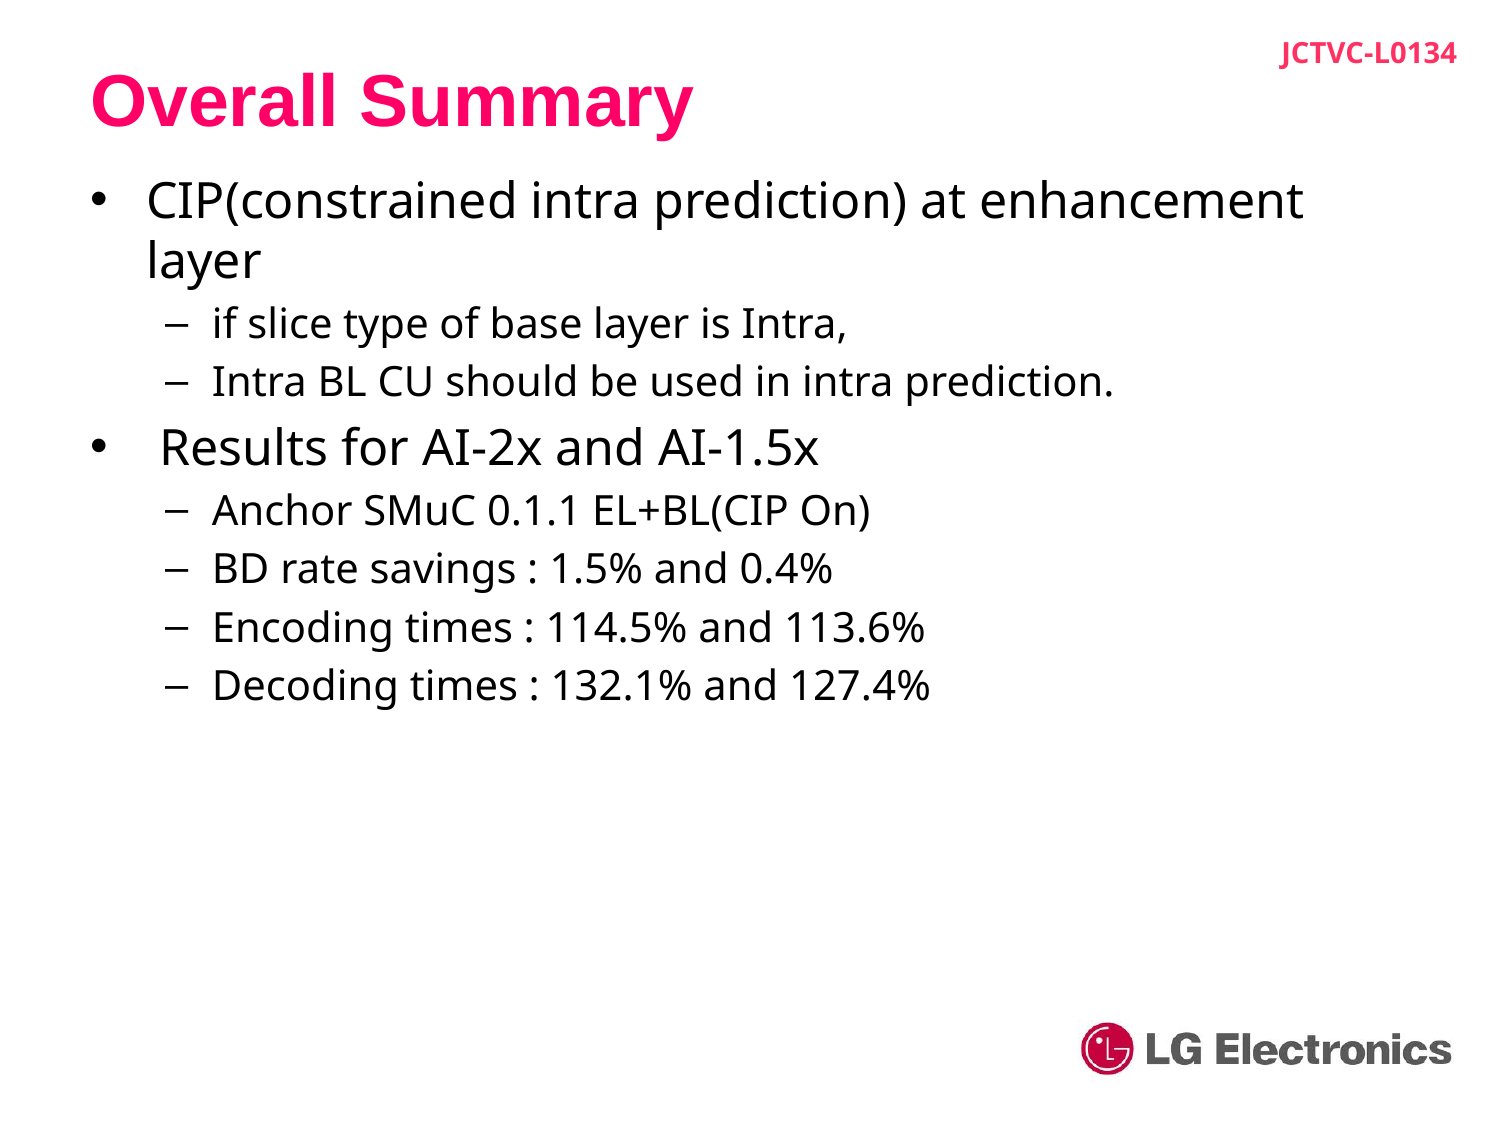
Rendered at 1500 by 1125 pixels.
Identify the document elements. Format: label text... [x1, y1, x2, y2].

picture [1078, 1007, 1454, 1091]
text_box JCTVC-L0134 [1241, 27, 1472, 77]
title Overall Summary [75, 121, 1425, 149]
title Overall Summary [75, 45, 1425, 120]
list CIP(constrained intra prediction) at enhancement layer if slice type of base layer is Intra, Intra BL CU should be used in intra prediction. Results for AI-2x and AI-1.5x Anchor SMuC 0.1.1 EL+BL(CIP On) BD rate savings : 1.5% and 0.4% Encoding times : 114.5% and 113.6% Decoding times : 132.1% and 127.4% [75, 160, 1424, 1047]
